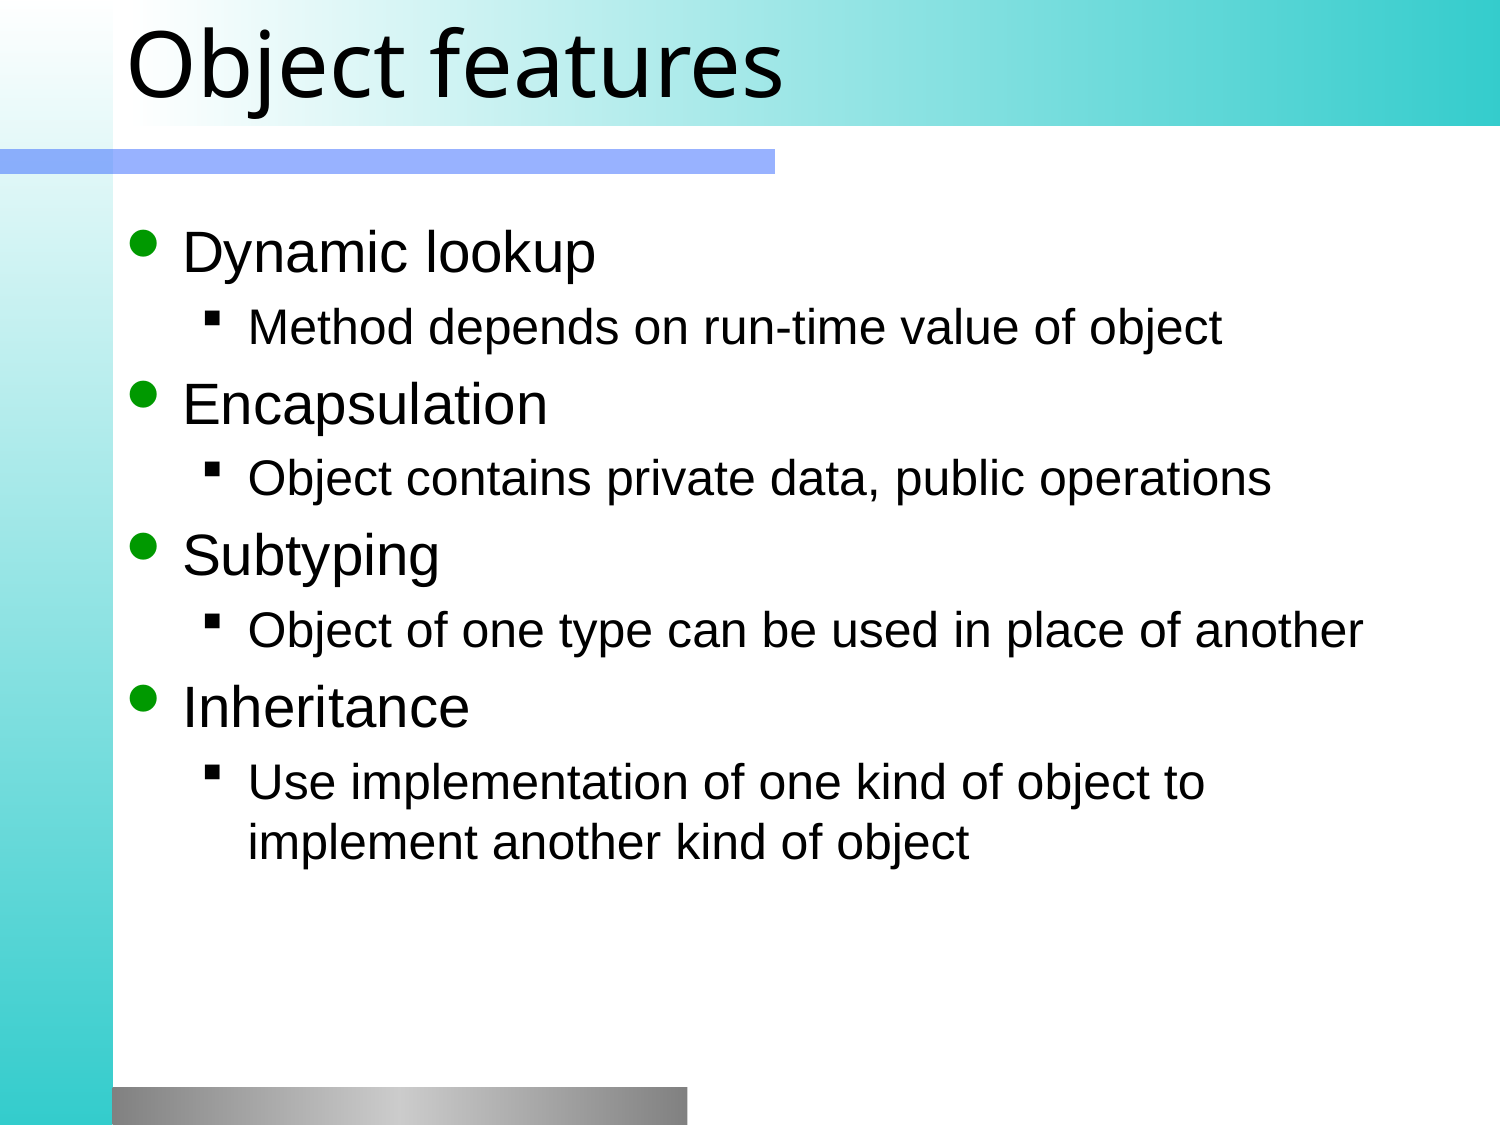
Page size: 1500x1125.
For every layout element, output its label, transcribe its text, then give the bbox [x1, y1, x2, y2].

list Dynamic lookup Method depends on run-time value of object Encapsulation Object contains private data, public operations Subtyping Object of one type can be used in place of another Inheritance Use implementation of one kind of object to implement another kind of object [110, 206, 1451, 994]
title Object features [110, 0, 1424, 126]
